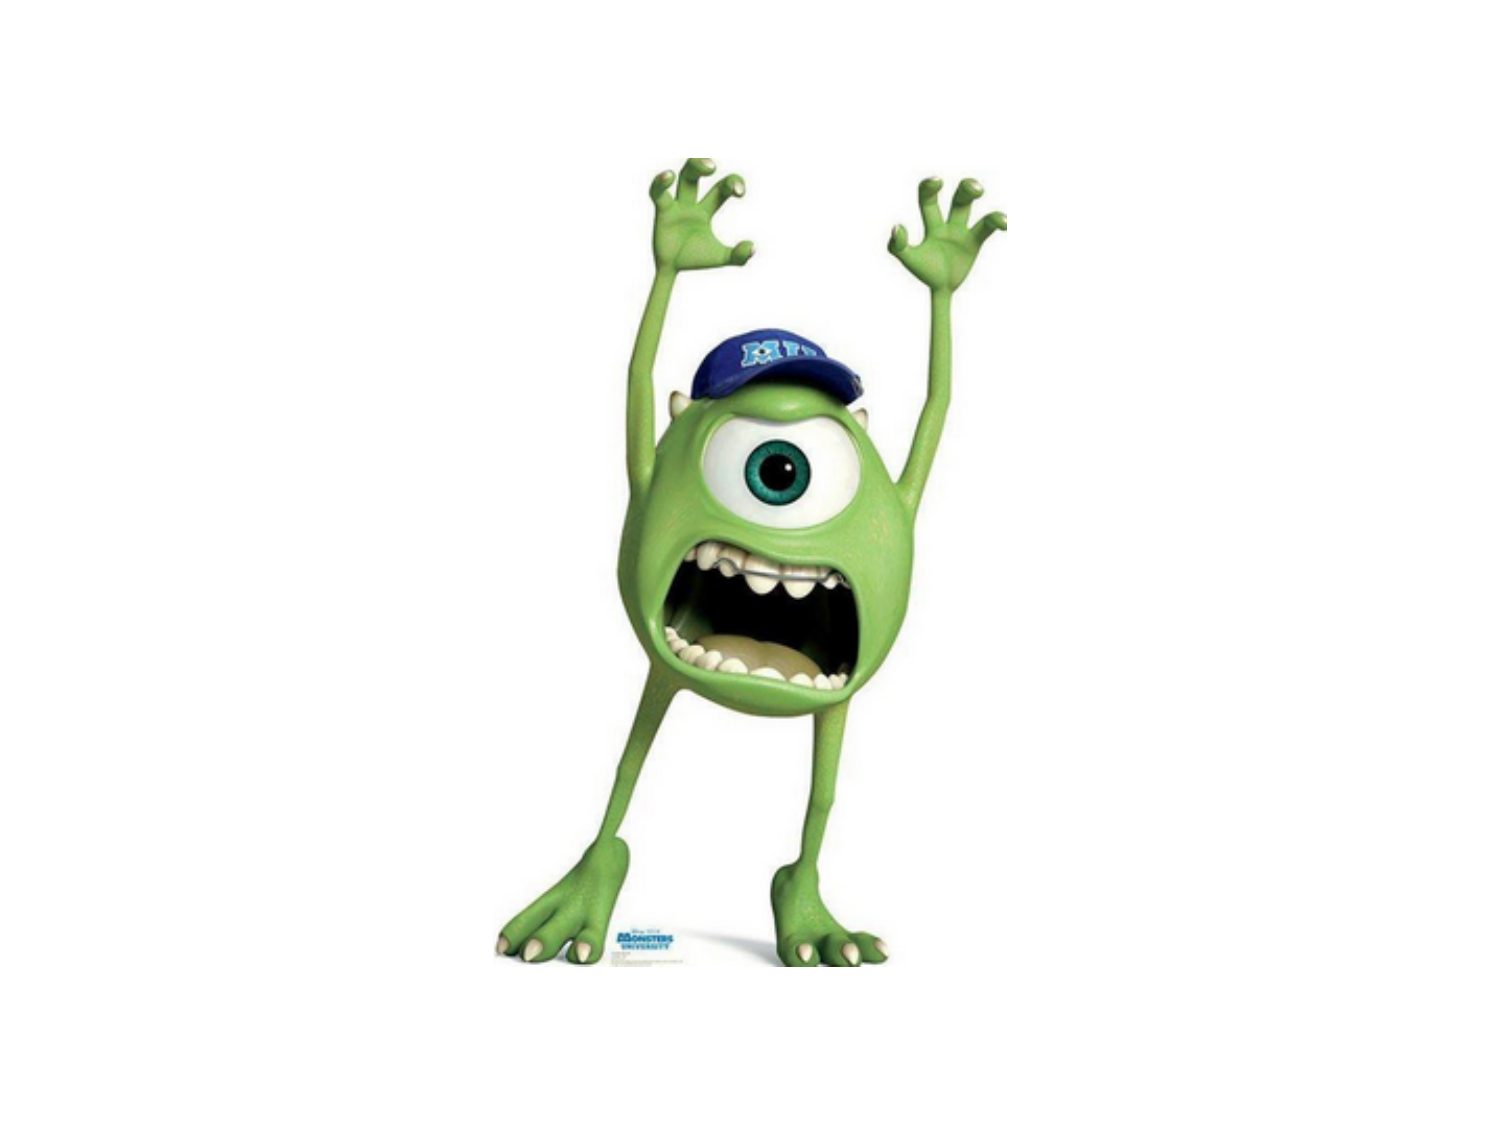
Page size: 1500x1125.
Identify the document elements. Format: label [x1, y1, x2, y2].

picture [493, 158, 1007, 967]
